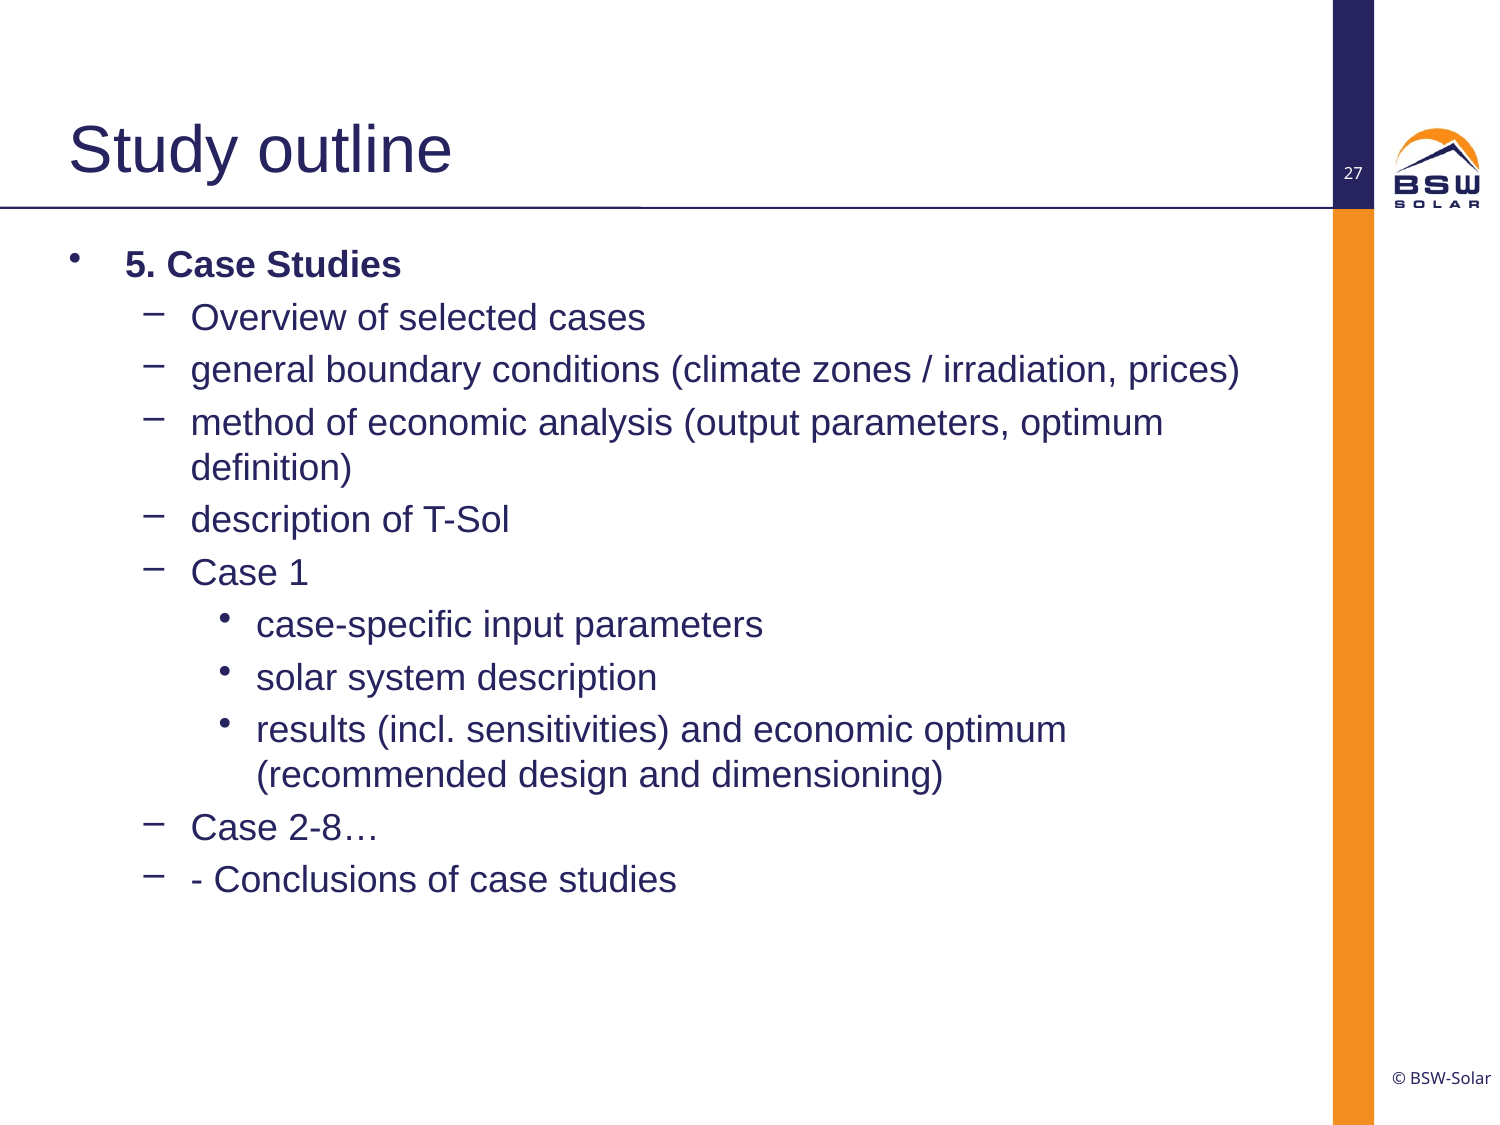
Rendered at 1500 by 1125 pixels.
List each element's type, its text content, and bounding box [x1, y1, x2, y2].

slide_number 27 [1332, 81, 1375, 186]
list 5. Case Studies Overview of selected cases general boundary conditions (climate zones / irradiation, prices) method of economic analysis (output parameters, optimum definition) description of T-Sol Case 1 case-specific input parameters solar system description results (incl. sensitivities) and economic optimum (recommended design and dimensioning) Case 2-8… - Conclusions of case studies [68, 240, 1305, 1086]
title Study outline [68, 0, 1263, 187]
picture [1391, 125, 1482, 208]
footer © BSW-Solar [1392, 924, 1500, 1088]
